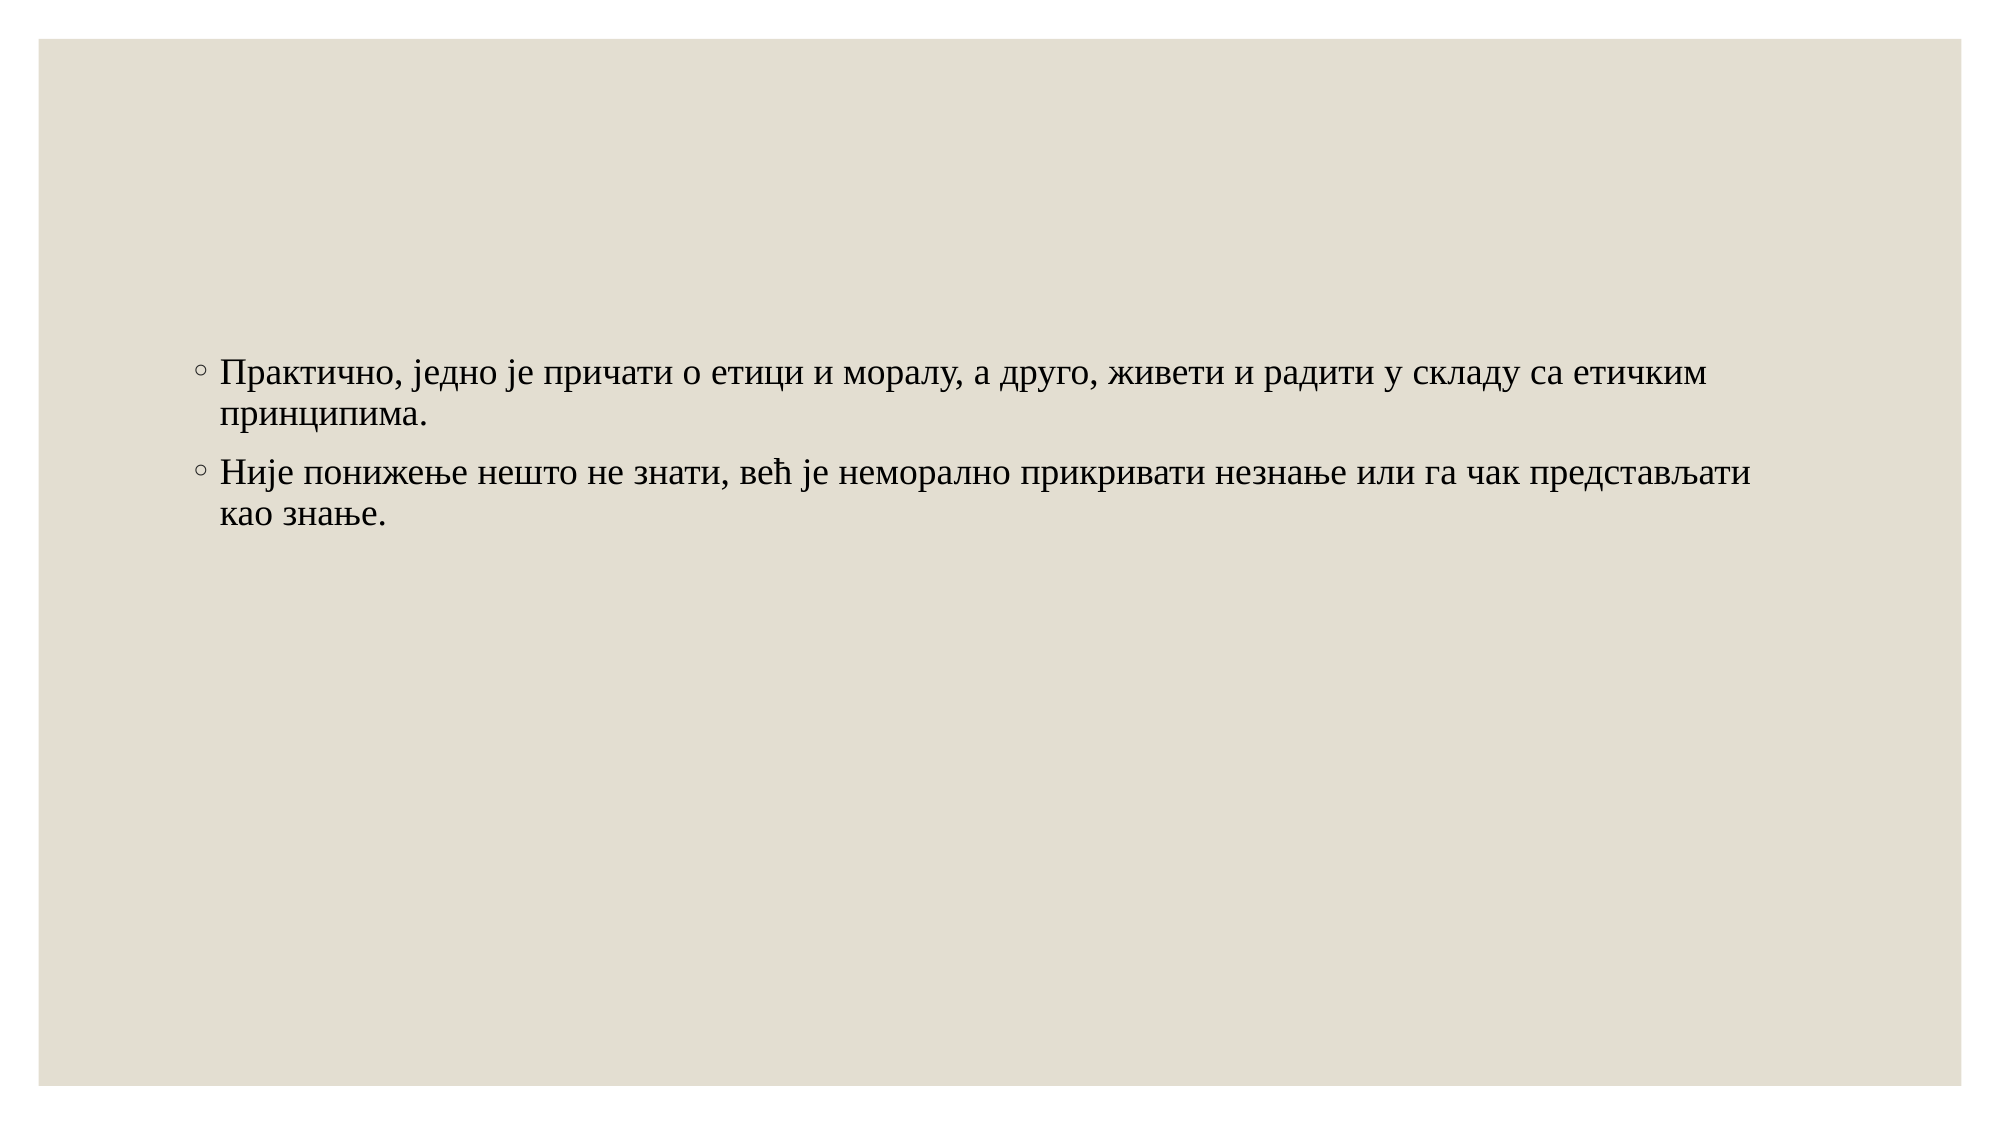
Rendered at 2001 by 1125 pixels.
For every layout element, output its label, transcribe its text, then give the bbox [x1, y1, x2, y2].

list Практично, једно је причати о етици и моралу, а друго, живети и радити у складу са етичким принципима. Није понижење нешто не знати, већ је неморално прикривати незнање или га чак представљати као знање. [174, 345, 1825, 990]
